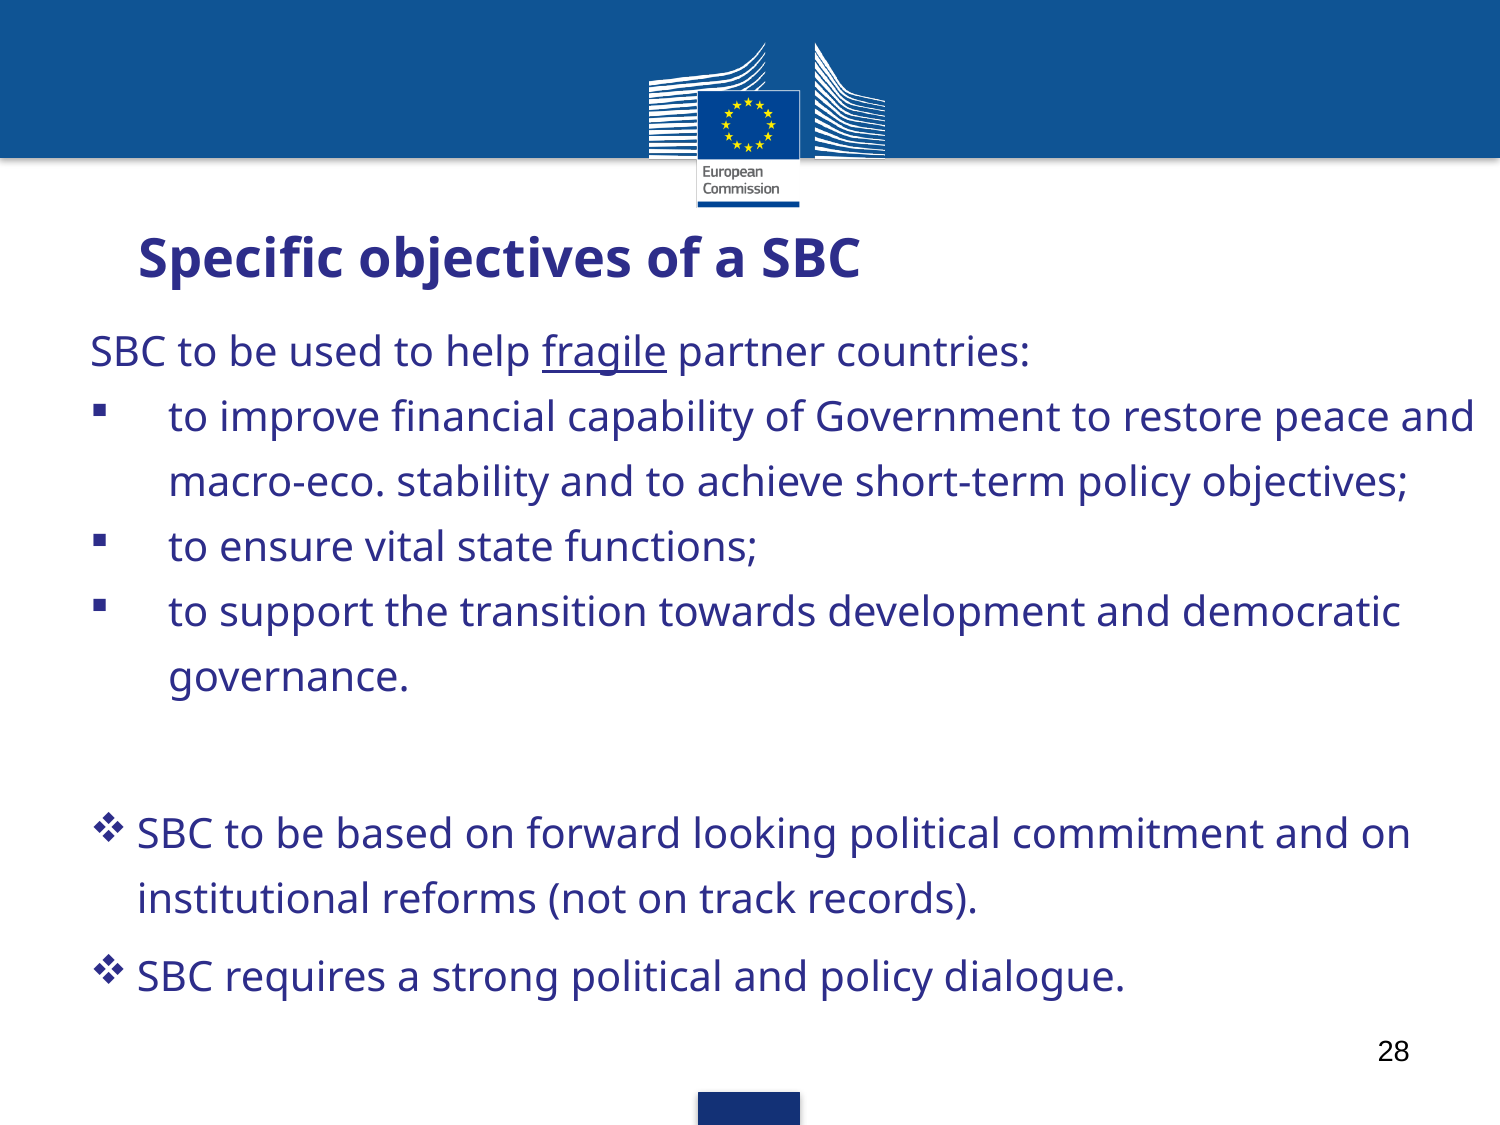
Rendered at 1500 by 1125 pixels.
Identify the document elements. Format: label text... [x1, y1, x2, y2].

title Specific objectives of a SBC [64, 219, 1416, 292]
list SBC to be used to help fragile partner countries: to improve financial capability of Government to restore peace and macro-eco. stability and to achieve short-term policy objectives; to ensure vital state functions; to support the transition towards development and democratic governance. SBC to be based on forward looking political commitment and on institutional reforms (not on track records). SBC requires a strong political and policy dialogue. [0, 302, 1500, 988]
picture [649, 42, 885, 208]
slide_number 28 [1074, 1024, 1426, 1103]
